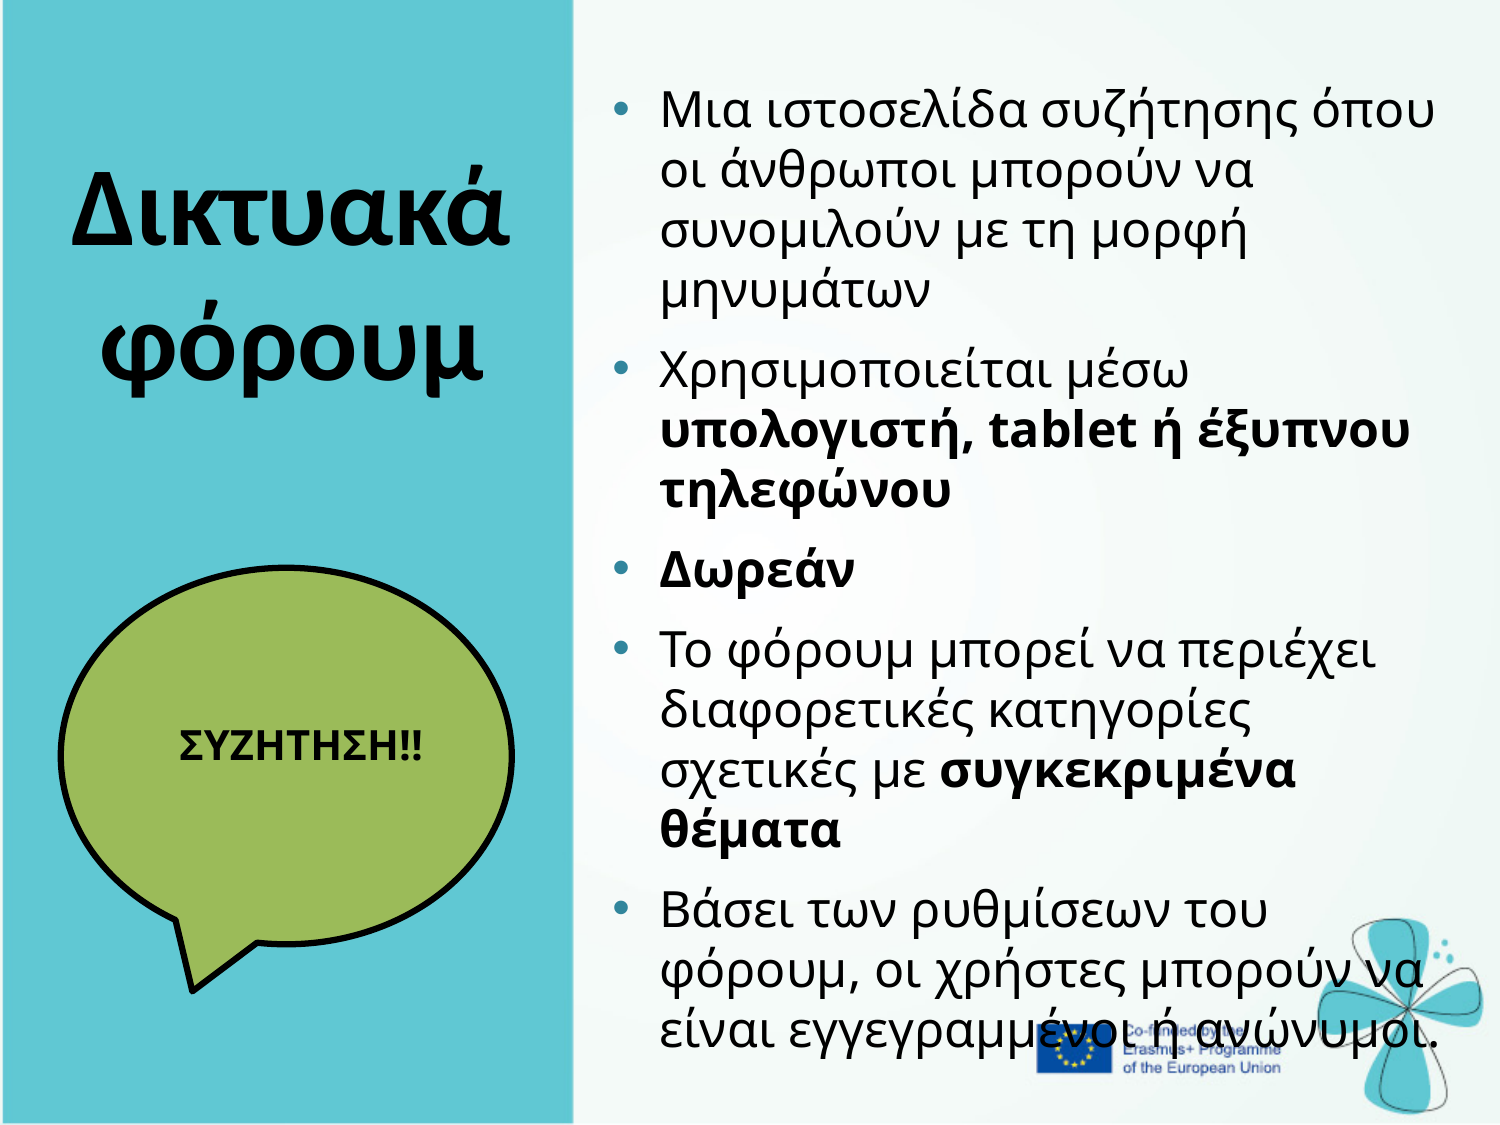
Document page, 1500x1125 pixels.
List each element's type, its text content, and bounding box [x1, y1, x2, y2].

picture [0, 0, 1500, 1125]
text_box Μια ιστοσελίδα συζήτησης όπου οι άνθρωποι μπορούν να συνομιλούν με τη μορφή μηνυμάτων Χρησιμοποιείται μέσω υπολογιστή, tablet ή έξυπνου τηλεφώνου Δωρεάν Το φόρουμ μπορεί να περιέχει διαφορετικές κατηγορίες σχετικές με συγκεκριμένα θέματα Βάσει των ρυθμίσεων του φόρουμ, οι χρήστες μπορούν να είναι εγγεγραμμένοι ή ανώνυμοι. [597, 70, 1465, 1065]
text_box ΣΥΖΗΤΗΣΗ!! [147, 711, 455, 777]
text_box [58, 565, 514, 994]
text_box Δικτυακά φόρουμ [29, 125, 554, 411]
